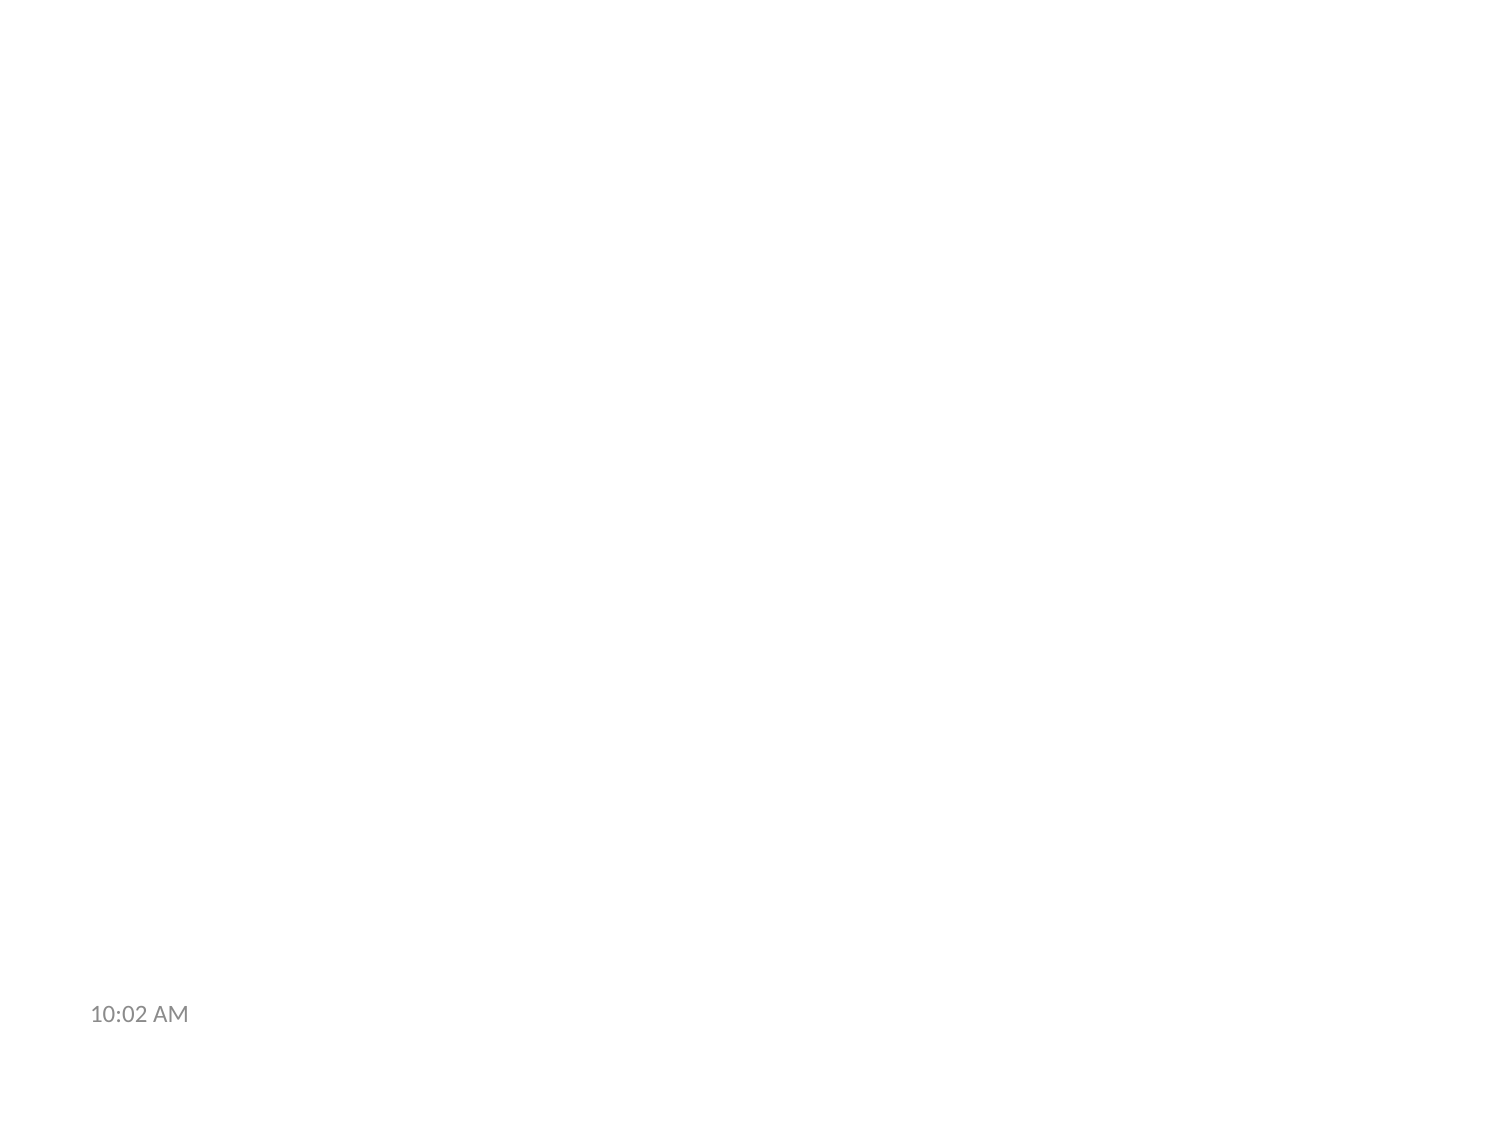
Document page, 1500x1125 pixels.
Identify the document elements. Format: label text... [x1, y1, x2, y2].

text_box 3:35 PM [75, 982, 425, 1043]
